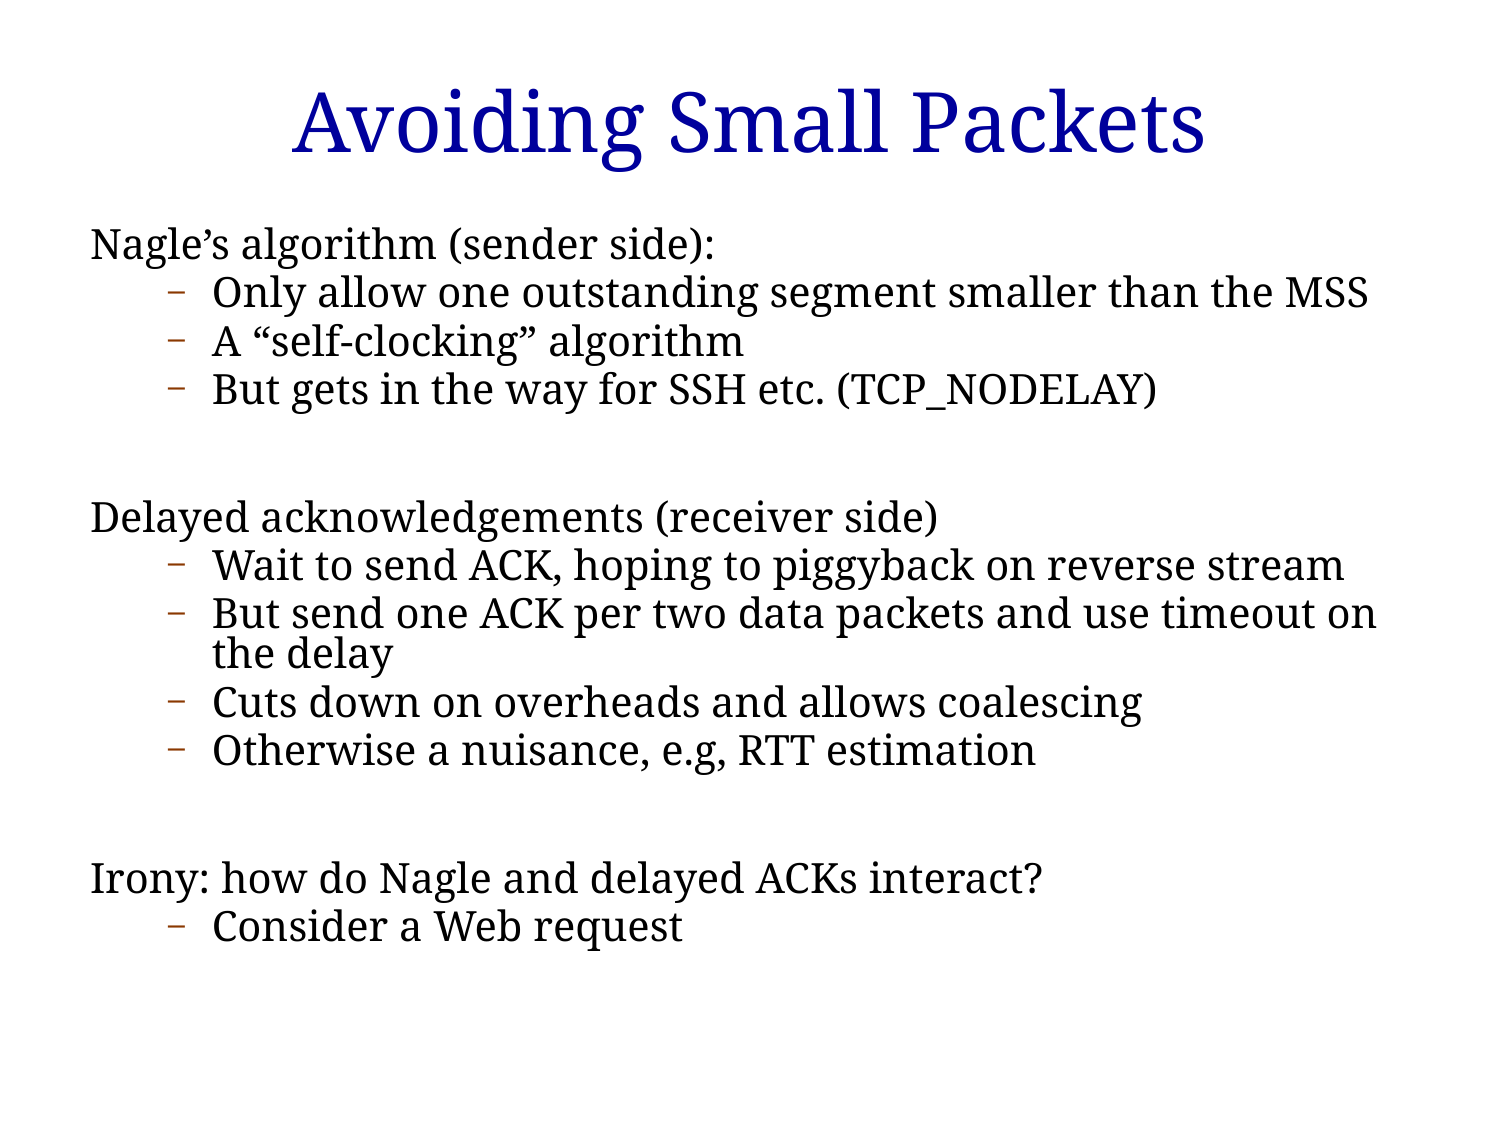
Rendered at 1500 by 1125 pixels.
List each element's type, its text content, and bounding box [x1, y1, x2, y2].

list Nagle’s algorithm (sender side): Only allow one outstanding segment smaller than the MSS A “self-clocking” algorithm But gets in the way for SSH etc. (TCP_NODELAY) Delayed acknowledgements (receiver side) Wait to send ACK, hoping to piggyback on reverse stream But send one ACK per two data packets and use timeout on the delay Cuts down on overheads and allows coalescing Otherwise a nuisance, e.g, RTT estimation Irony: how do Nagle and delayed ACKs interact? Consider a Web request [74, 219, 1426, 963]
title Avoiding Small Packets [74, 47, 1426, 191]
